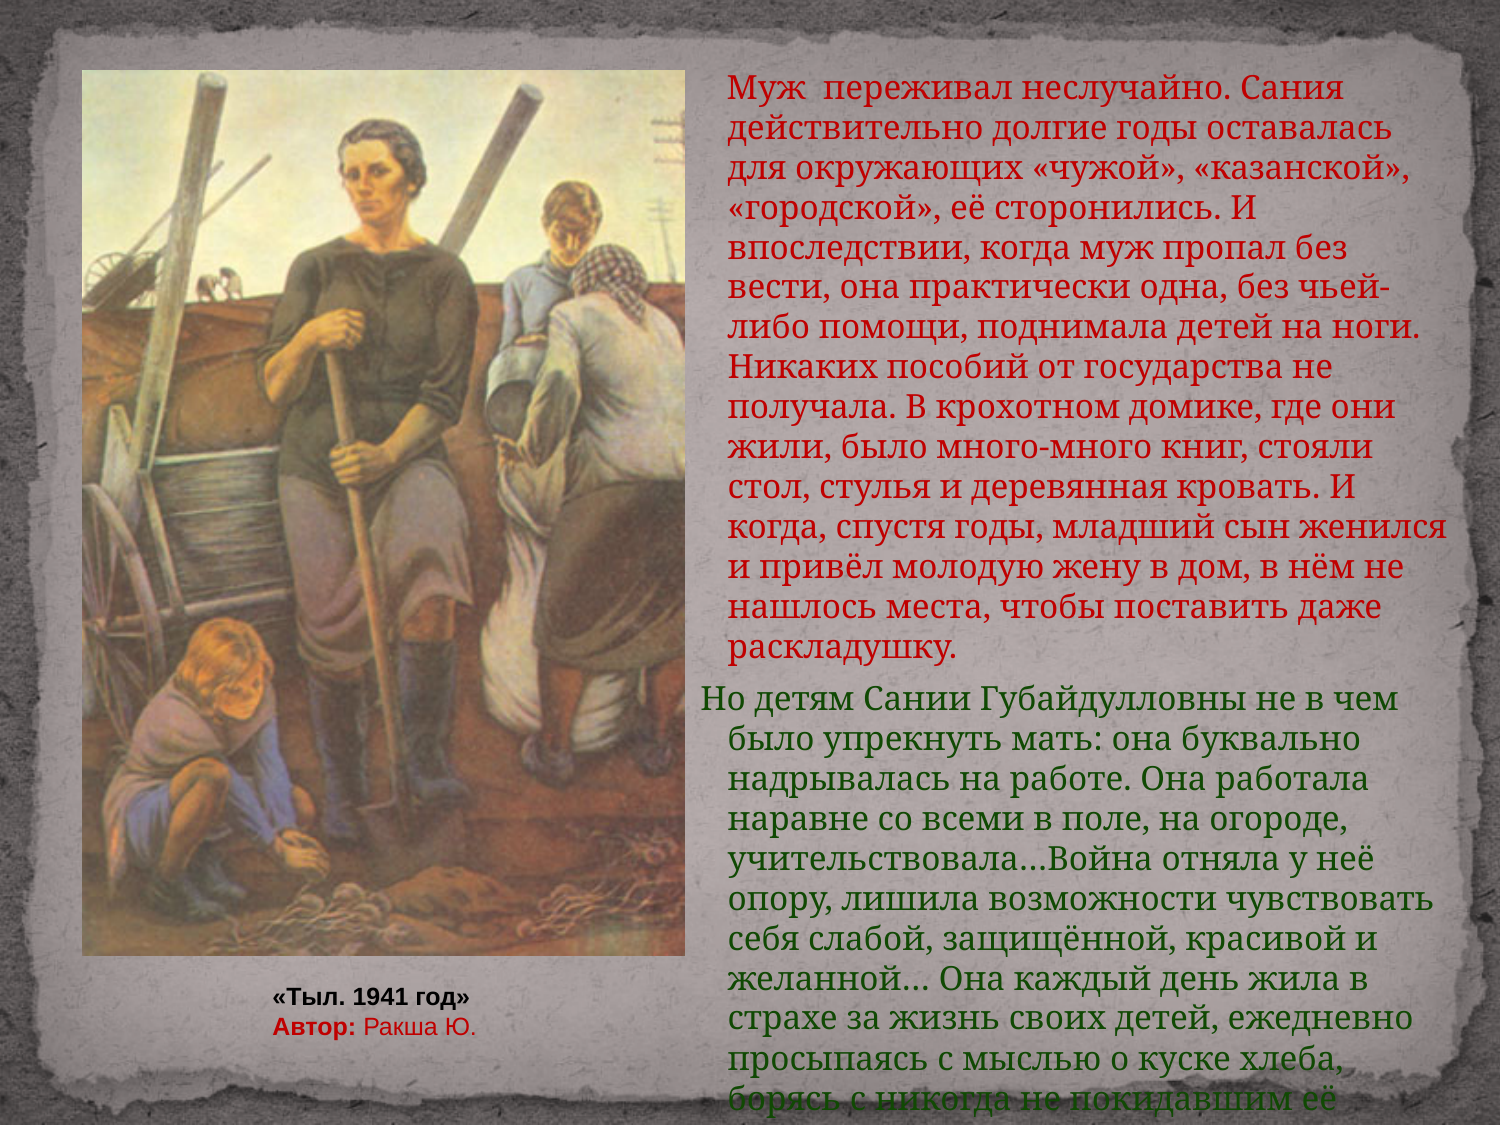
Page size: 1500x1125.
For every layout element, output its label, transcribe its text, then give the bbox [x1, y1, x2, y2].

picture [82, 70, 685, 956]
text_box «Тыл. 1941 год» Автор: Ракша Ю. [257, 972, 506, 1048]
list Муж переживал неслучайно. Сания действительно долгие годы оставалась для окружающих «чужой», «казанской», «городской», её сторонились. И впоследствии, когда муж пропал без вести, она практически одна, без чьей-либо помощи, поднимала детей на ноги. Никаких пособий от государства не получала. В крохотном домике, где они жили, было много-много книг, стояли стол, стулья и деревянная кровать. И когда, спустя годы, младший сын женился и привёл молодую жену в дом, в нём не нашлось места, чтобы поставить даже раскладушку. Но детям Сании Губайдулловны не в чем было упрекнуть мать: она буквально надрывалась на работе. Она работала наравне со всеми в поле, на огороде, учительствовала…Война отняла у неё опору, лишила возможности чувствовать себя слабой, защищённой, красивой и желанной… Она каждый день жила в страхе за жизнь своих детей, ежедневно просыпаясь с мыслью о куске хлеба, борясь с никогда не покидавшим её чувством голода. [667, 58, 1466, 1009]
